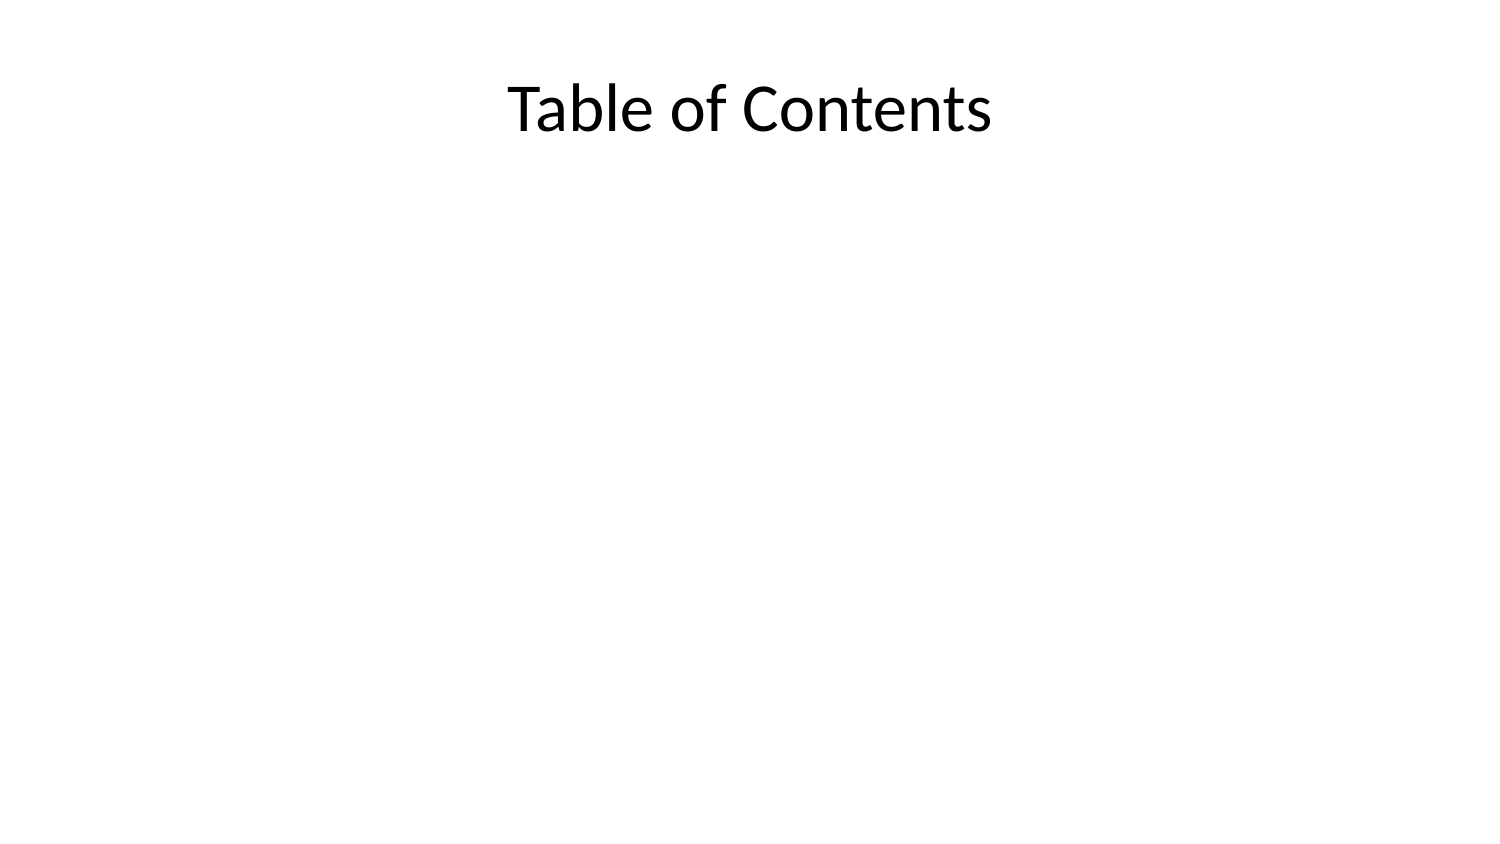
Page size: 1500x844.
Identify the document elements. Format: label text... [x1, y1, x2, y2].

title Table of Contents [75, 33, 1425, 175]
